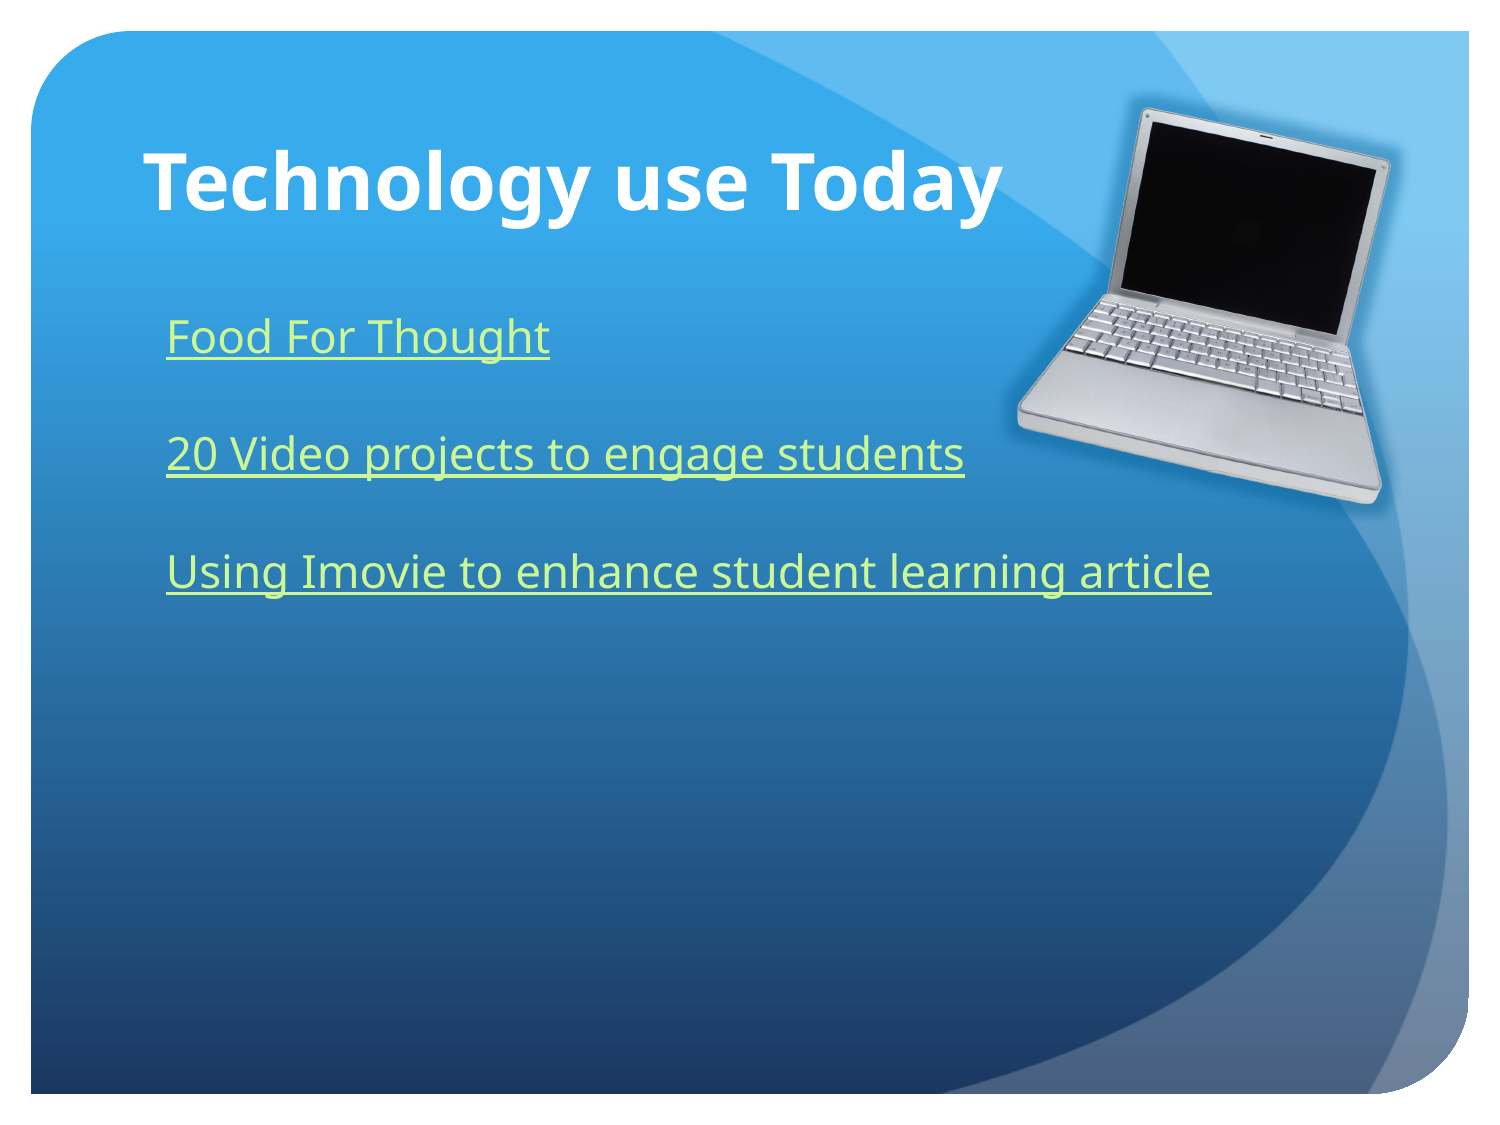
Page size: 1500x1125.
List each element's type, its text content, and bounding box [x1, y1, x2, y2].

title Technology use Today [127, 62, 1372, 234]
picture [24, 30, 1473, 1094]
list Food For Thought 20 Video projects to engage students Using Imovie to enhance student learning article [127, 299, 1372, 991]
